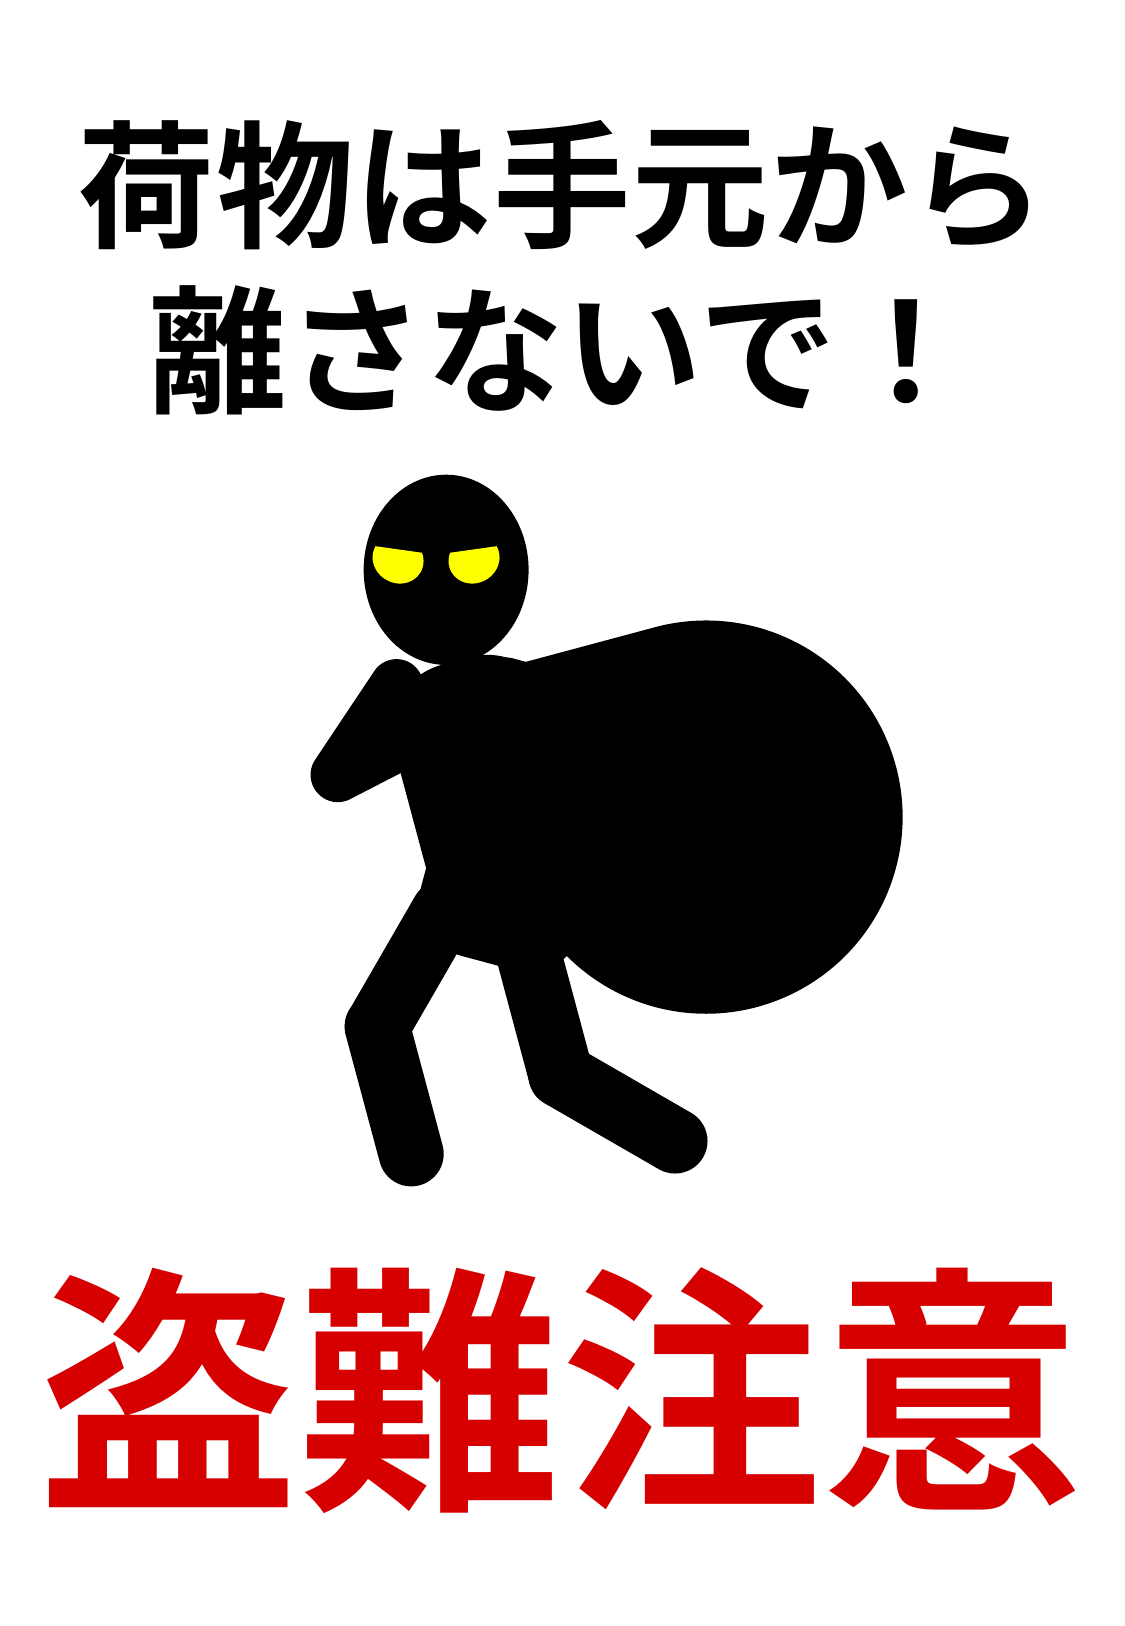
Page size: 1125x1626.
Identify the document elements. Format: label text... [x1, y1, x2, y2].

text_box 盗難注意 [23, 1221, 1104, 1550]
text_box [304, 474, 903, 1219]
text_box 荷物は手元から 離さないで！ [0, 92, 1125, 438]
